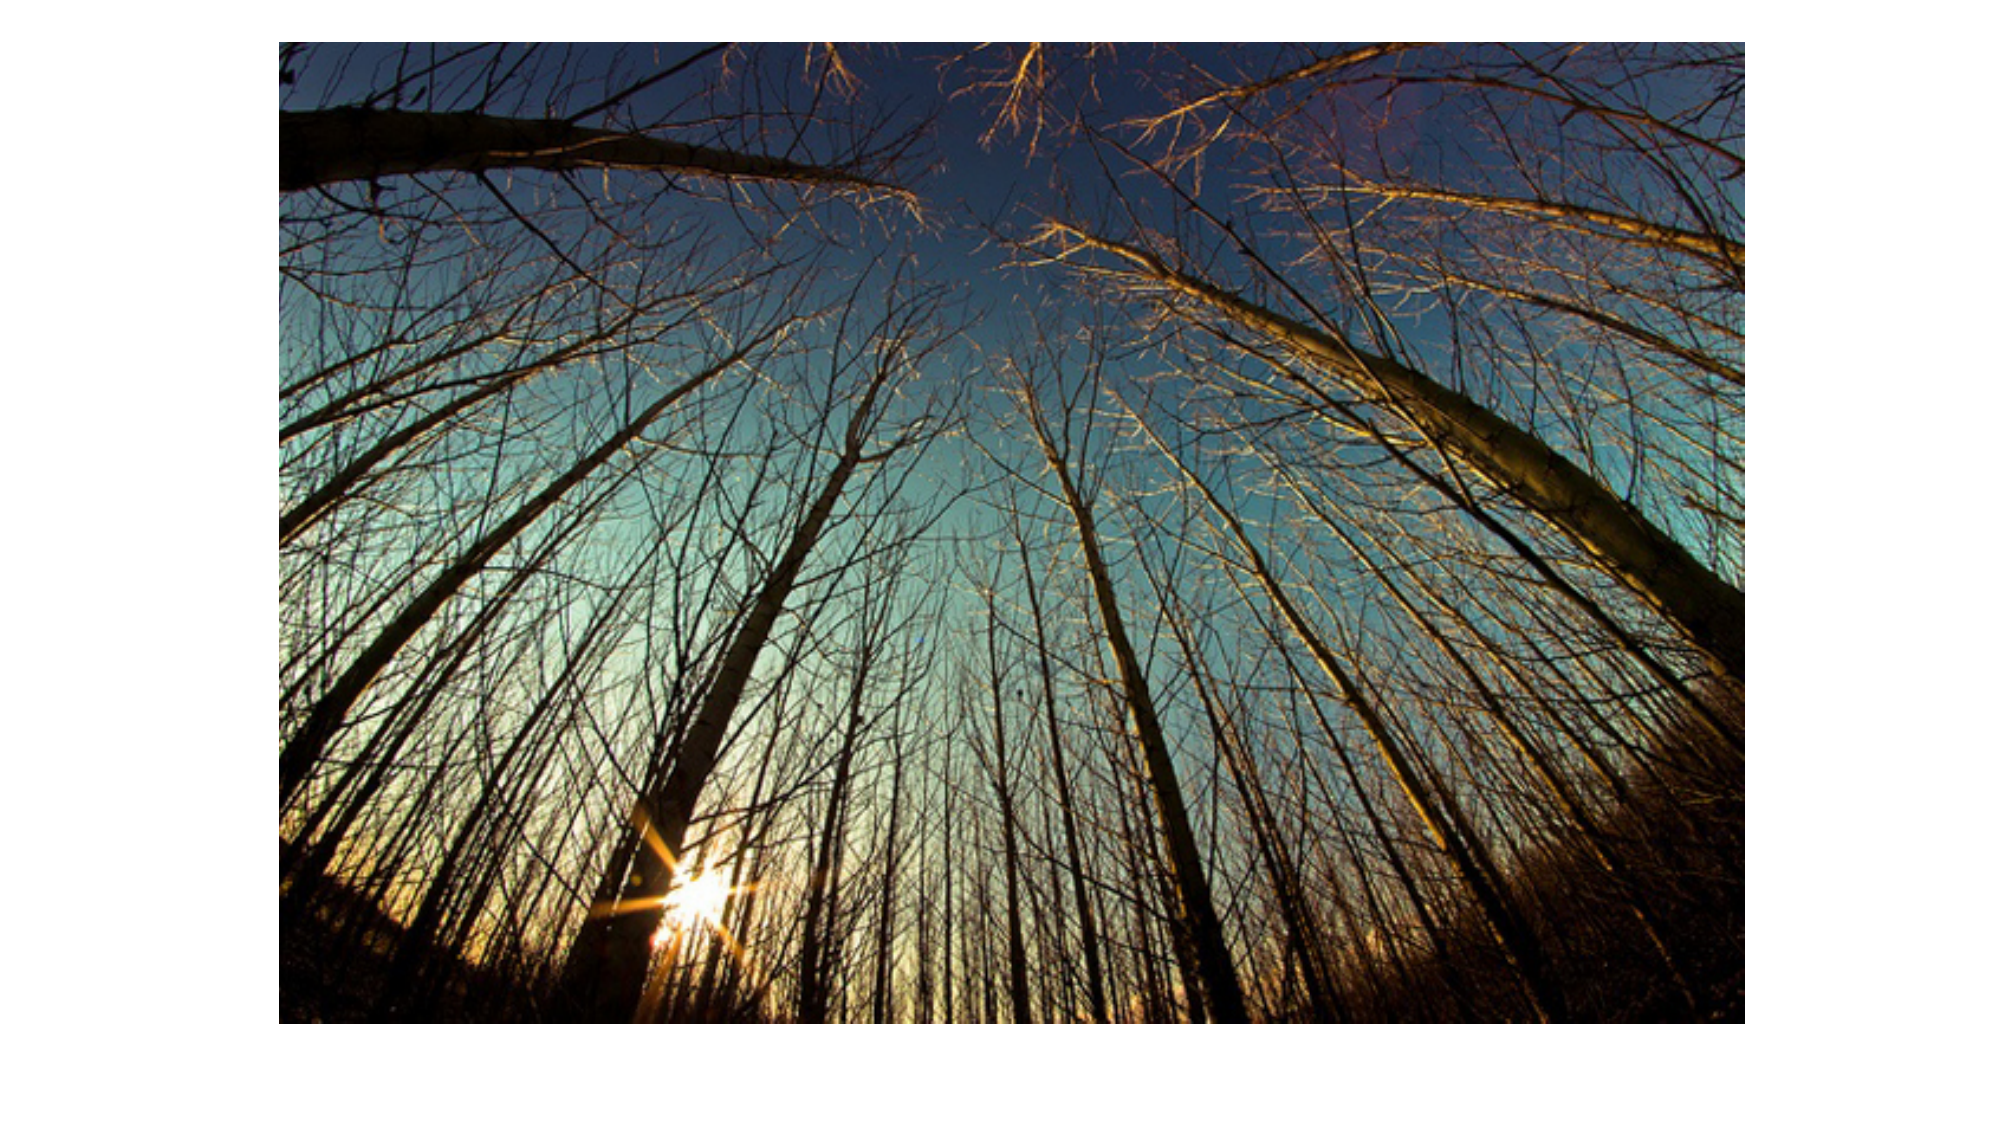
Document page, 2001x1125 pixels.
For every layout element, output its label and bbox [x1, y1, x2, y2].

picture [279, 42, 1745, 1024]
